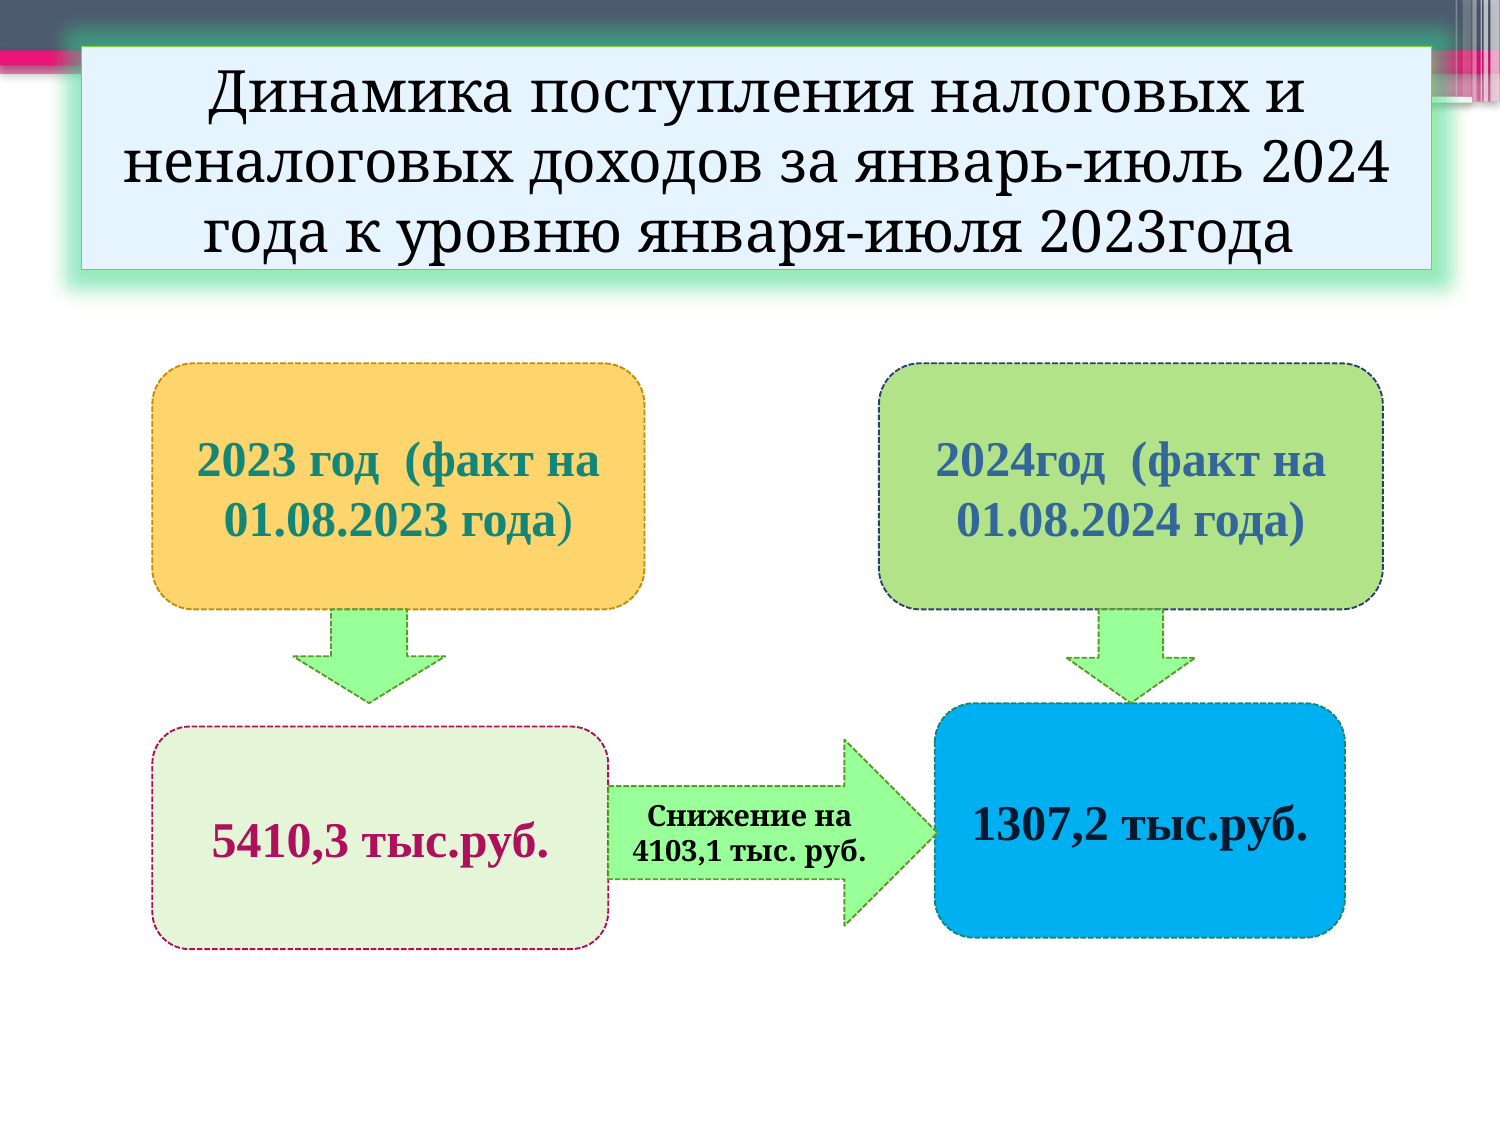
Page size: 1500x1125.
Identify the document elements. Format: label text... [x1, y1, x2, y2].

text_box Снижение на 4103,1 тыс. руб. [607, 738, 938, 927]
text_box 2024год (факт на 01.08.2024 года) [877, 362, 1384, 611]
text_box Динамика поступления налоговых и неналоговых доходов за январь-июль 2024 года к уровню января-июля 2023года [81, 46, 1432, 270]
text_box 1307,2 тыс.руб. [933, 702, 1346, 939]
text_box 2023 год (факт на 01.08.2023 года) [151, 362, 646, 611]
text_box 5410,3 тыс.руб. [151, 725, 610, 951]
text_box [292, 608, 447, 704]
text_box [1065, 608, 1196, 704]
